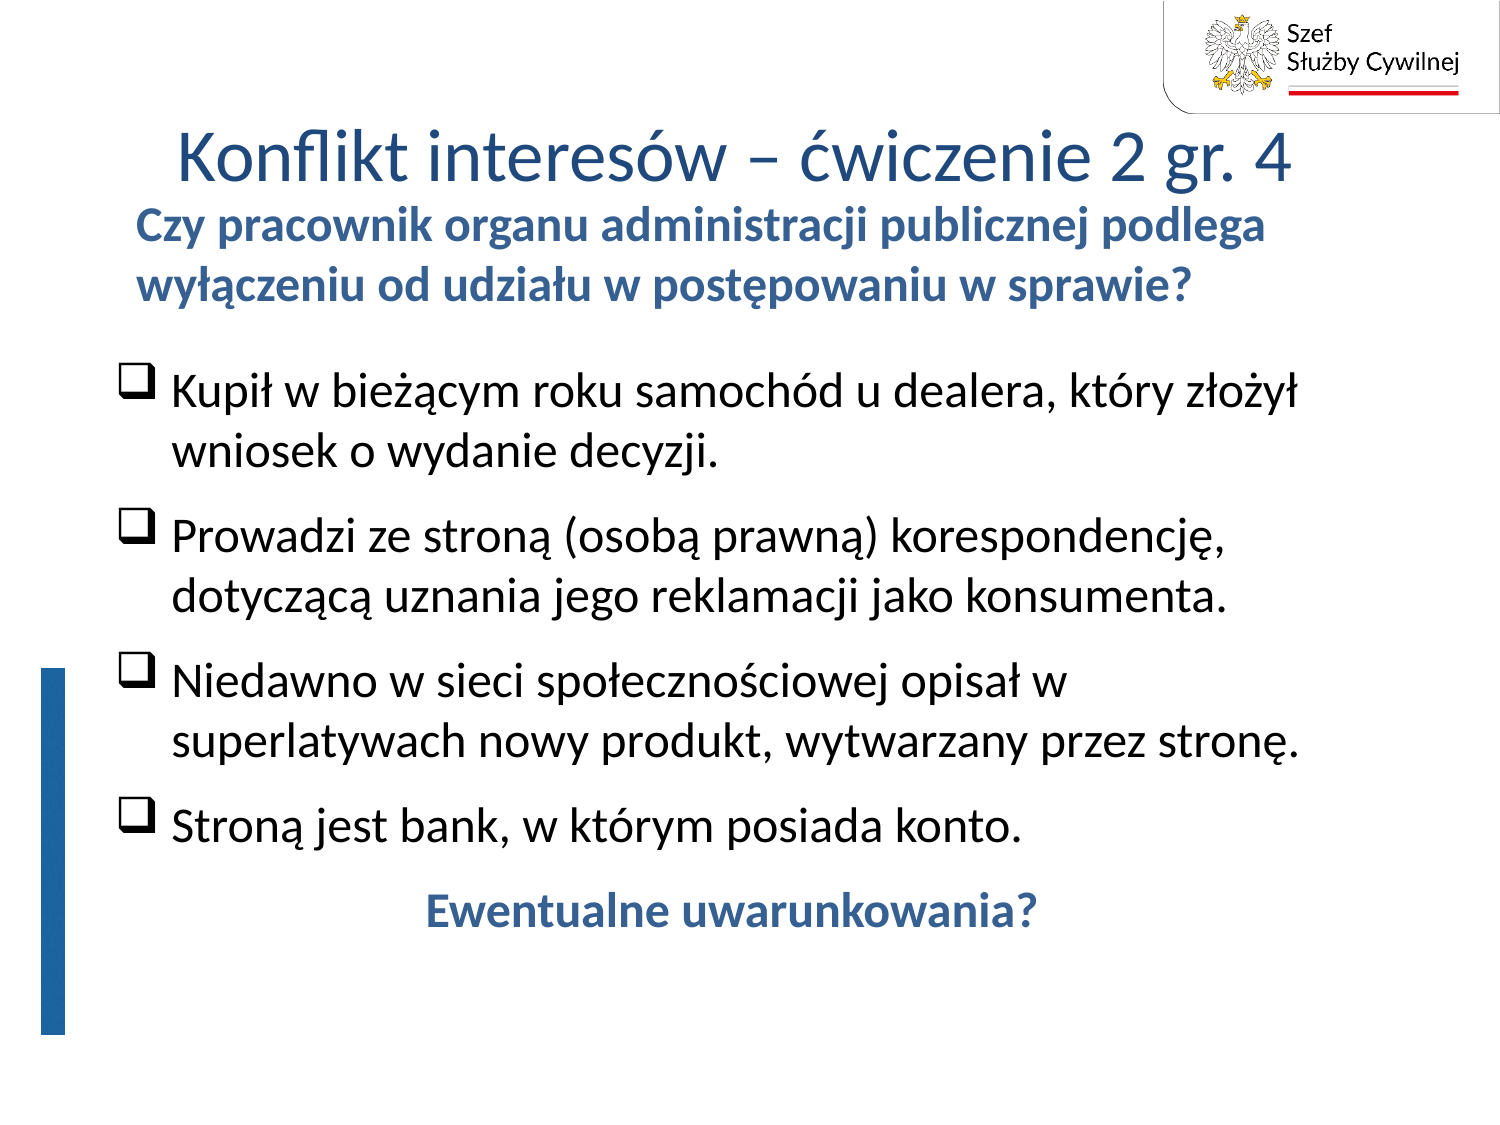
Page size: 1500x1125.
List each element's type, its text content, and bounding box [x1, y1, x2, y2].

title Konflikt interesów – ćwiczenie 2 gr. 4 [85, 99, 1386, 224]
text_box Kupił w bieżącym roku samochód u dealera, który złożył wniosek o wydanie decyzji. Prowadzi ze stroną (osobą prawną) korespondencję, dotyczącą uznania jego reklamacji jako konsumenta. Niedawno w sieci społecznościowej opisał w superlatywach nowy produkt, wytwarzany przez stronę. Stroną jest bank, w którym posiada konto. Ewentualne uwarunkowania? [100, 349, 1365, 945]
text_box Czy pracownik organu administracji publicznej podlega wyłączeniu od udziału w postępowaniu w sprawie? [121, 184, 1386, 320]
picture [41, 668, 65, 1035]
picture [1163, 0, 1500, 114]
